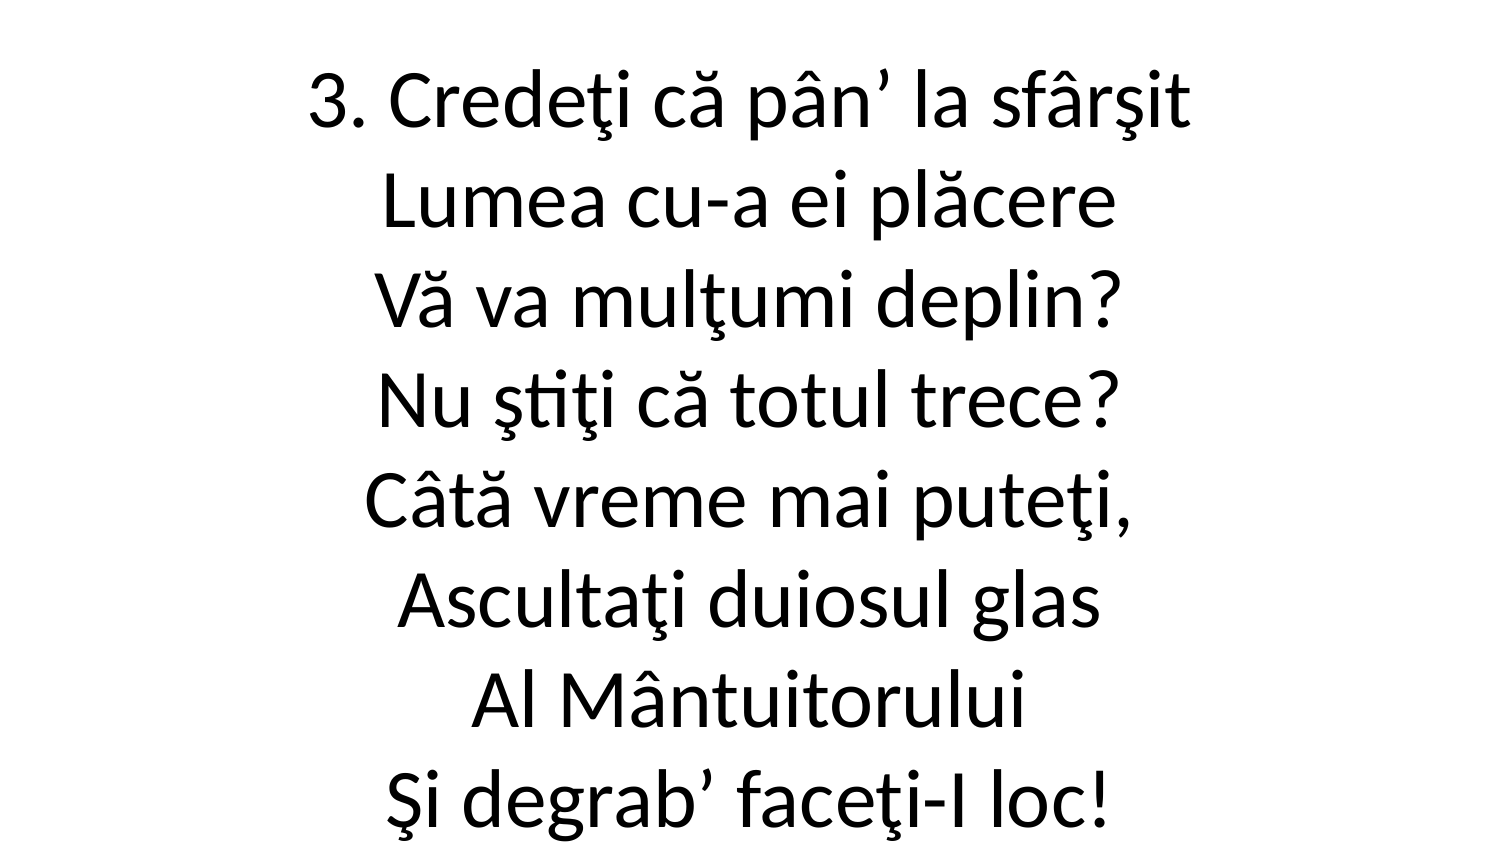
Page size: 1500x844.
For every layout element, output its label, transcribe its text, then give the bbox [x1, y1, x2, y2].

text_box 3. Credeţi că pân’ la sfârşit Lumea cu-a ei plăcere Vă va mulţumi deplin? Nu ştiţi că totul trece? Câtă vreme mai puteţi, Ascultaţi duiosul glas Al Mântuitorului Şi degrab’ faceţi-I loc! [291, 0, 1209, 844]
